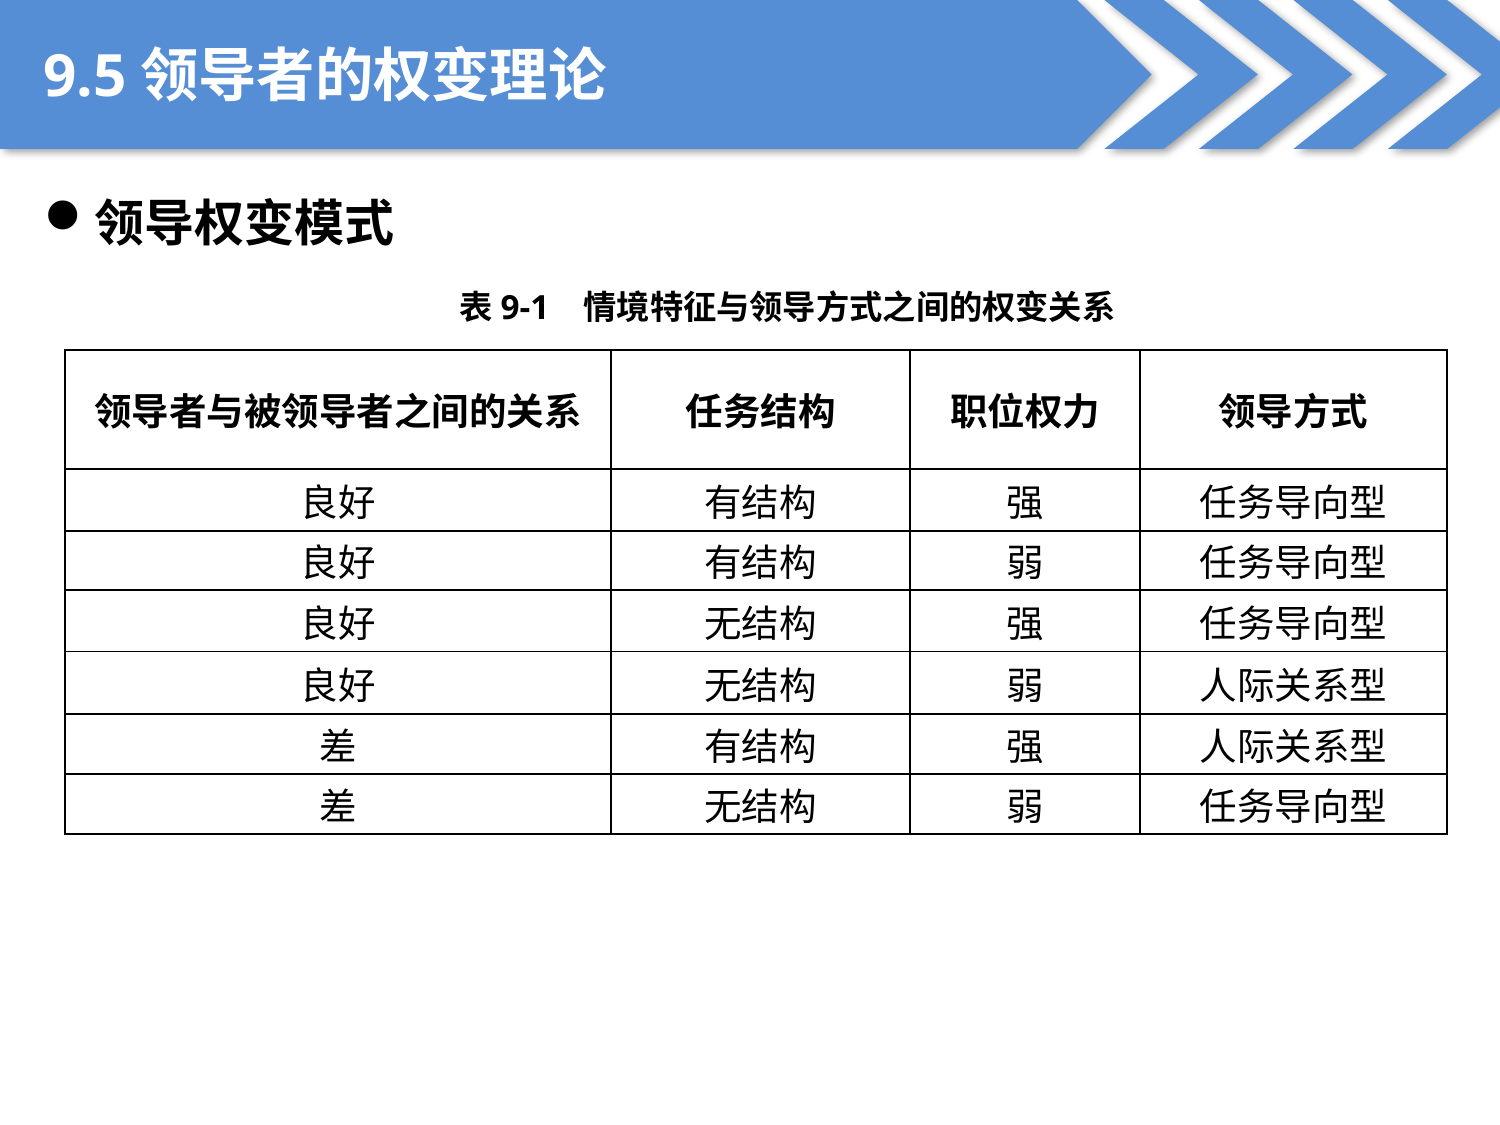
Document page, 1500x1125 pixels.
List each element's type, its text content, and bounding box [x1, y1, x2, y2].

table_cell 差 [66, 715, 610, 773]
table_cell 弱 [911, 532, 1139, 589]
table_cell 弱 [911, 775, 1139, 833]
table_cell 无结构 [612, 591, 909, 651]
table_cell 有结构 [612, 532, 909, 589]
table_cell 无结构 [612, 775, 909, 833]
text_box 领导权变模式 [29, 184, 538, 260]
table_cell 有结构 [612, 470, 909, 530]
table_cell 有结构 [612, 715, 909, 773]
table_cell 良好 [66, 470, 610, 530]
table_header 任务结构 [612, 351, 909, 468]
table_cell 良好 [66, 652, 610, 713]
table_cell 良好 [66, 532, 610, 589]
table_cell 弱 [911, 652, 1139, 713]
table_cell 人际关系型 [1141, 652, 1446, 713]
table_cell 人际关系型 [1141, 715, 1446, 773]
text_box 9.5领导者的权变理论 [28, 30, 622, 116]
text_box 表9-1 情境特征与领导方式之间的权变关系 [64, 278, 1436, 334]
table_cell 强 [911, 470, 1139, 530]
table_cell 强 [911, 715, 1139, 773]
table_cell 任务导向型 [1141, 470, 1446, 530]
table_cell 差 [66, 775, 610, 833]
table_cell 任务导向型 [1141, 532, 1446, 589]
table_header 领导者与被领导者之间的关系 [66, 351, 610, 468]
table_cell 强 [911, 591, 1139, 651]
table_cell 良好 [66, 591, 610, 651]
table_header 职位权力 [911, 351, 1139, 468]
table_cell 任务导向型 [1141, 775, 1446, 833]
table_header 领导方式 [1141, 351, 1446, 468]
table_cell 任务导向型 [1141, 591, 1446, 651]
table_cell 无结构 [612, 652, 909, 713]
